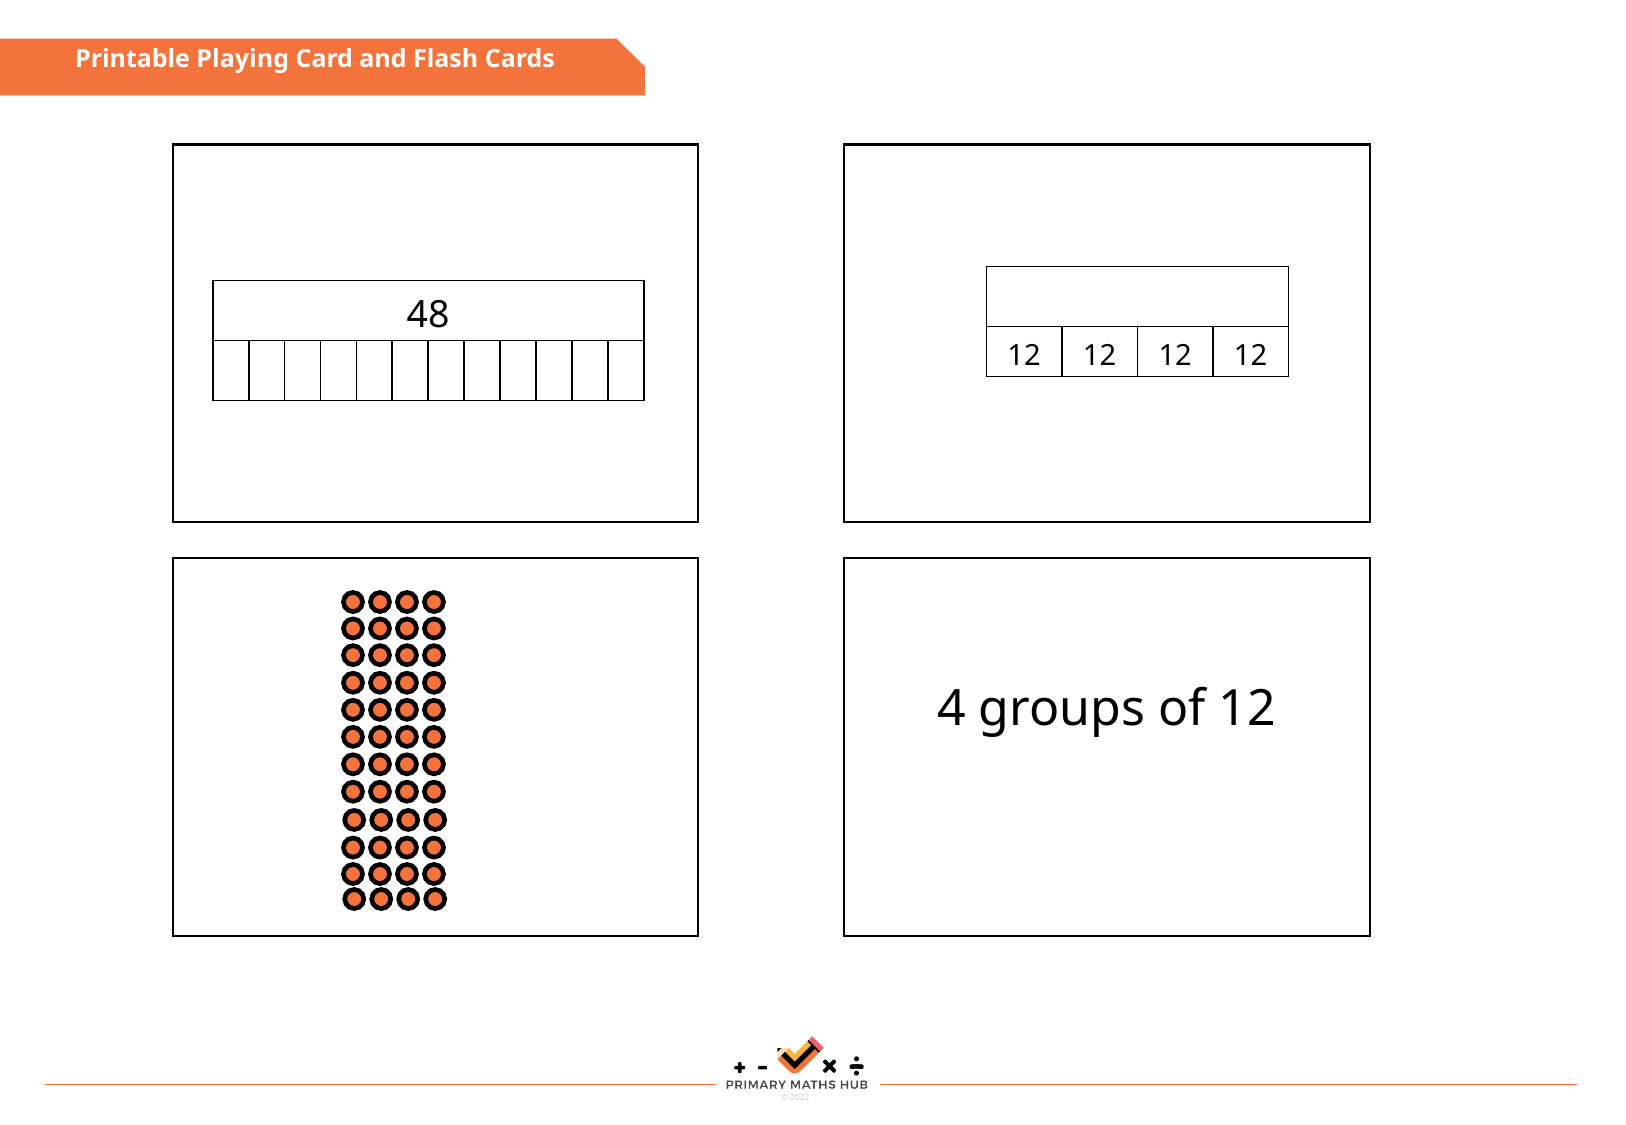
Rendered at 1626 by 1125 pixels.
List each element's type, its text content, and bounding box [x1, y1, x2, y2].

text_box [423, 781, 445, 803]
table_cell 12 [1214, 327, 1288, 376]
text_box [342, 617, 364, 640]
text_box [423, 591, 445, 613]
text_box [369, 672, 391, 694]
text_box [423, 699, 445, 721]
text_box [397, 809, 419, 831]
text_box [424, 888, 446, 910]
picture [722, 1034, 872, 1094]
text_box [370, 888, 392, 910]
text_box [369, 699, 391, 721]
text_box [423, 672, 445, 694]
text_box [396, 591, 418, 613]
text_box [369, 863, 391, 885]
text_box [397, 888, 419, 910]
text_box [342, 753, 364, 775]
table_header 48 [214, 281, 643, 340]
text_box [396, 753, 418, 775]
table_cell [537, 341, 571, 400]
text_box [423, 726, 445, 748]
text_box [342, 863, 364, 885]
table_cell [285, 341, 320, 400]
text_box [843, 557, 1371, 937]
text_box [342, 781, 364, 803]
text_box [396, 836, 418, 859]
table_cell [501, 341, 535, 400]
text_box [423, 863, 445, 885]
text_box [369, 591, 391, 613]
text_box [396, 699, 418, 721]
text_box [342, 836, 364, 859]
text_box [370, 809, 392, 831]
text_box [369, 617, 391, 640]
text_box [369, 644, 391, 666]
table_cell 12 [987, 327, 1061, 376]
table_cell [321, 341, 356, 400]
text_box [423, 617, 445, 640]
table_cell [609, 341, 643, 400]
text_box [396, 863, 418, 885]
text_box [369, 753, 391, 775]
table_cell [465, 341, 499, 400]
text_box [424, 809, 446, 831]
table_cell [214, 341, 248, 400]
text_box [396, 617, 418, 640]
text_box [172, 143, 699, 523]
text_box [423, 644, 445, 666]
text_box [342, 699, 364, 721]
text_box [172, 557, 699, 937]
text_box [369, 726, 391, 748]
table_cell [573, 341, 607, 400]
text_box [343, 809, 365, 831]
text_box [396, 726, 418, 748]
text_box [342, 726, 364, 748]
text_box [342, 644, 364, 666]
text_box [423, 753, 445, 775]
text_box [396, 672, 418, 694]
text_box [843, 143, 1371, 523]
text_box [342, 591, 364, 613]
table_cell 12 [1138, 327, 1212, 376]
table_cell [429, 341, 463, 400]
table_cell [250, 341, 284, 400]
text_box [369, 781, 391, 803]
table_cell [393, 341, 427, 400]
table_cell [357, 341, 391, 400]
text_box Printable Playing Card and Flash Cards [0, 37, 646, 97]
text_box [343, 888, 365, 910]
text_box [423, 836, 445, 859]
text_box [396, 644, 418, 666]
text_box 4 groups of 12 [844, 668, 1370, 743]
table_header [987, 267, 1288, 326]
text_box [342, 672, 364, 694]
table_cell 12 [1063, 327, 1137, 376]
text_box [396, 781, 418, 803]
text_box [369, 836, 391, 859]
text_box © 2022 [720, 1084, 870, 1110]
